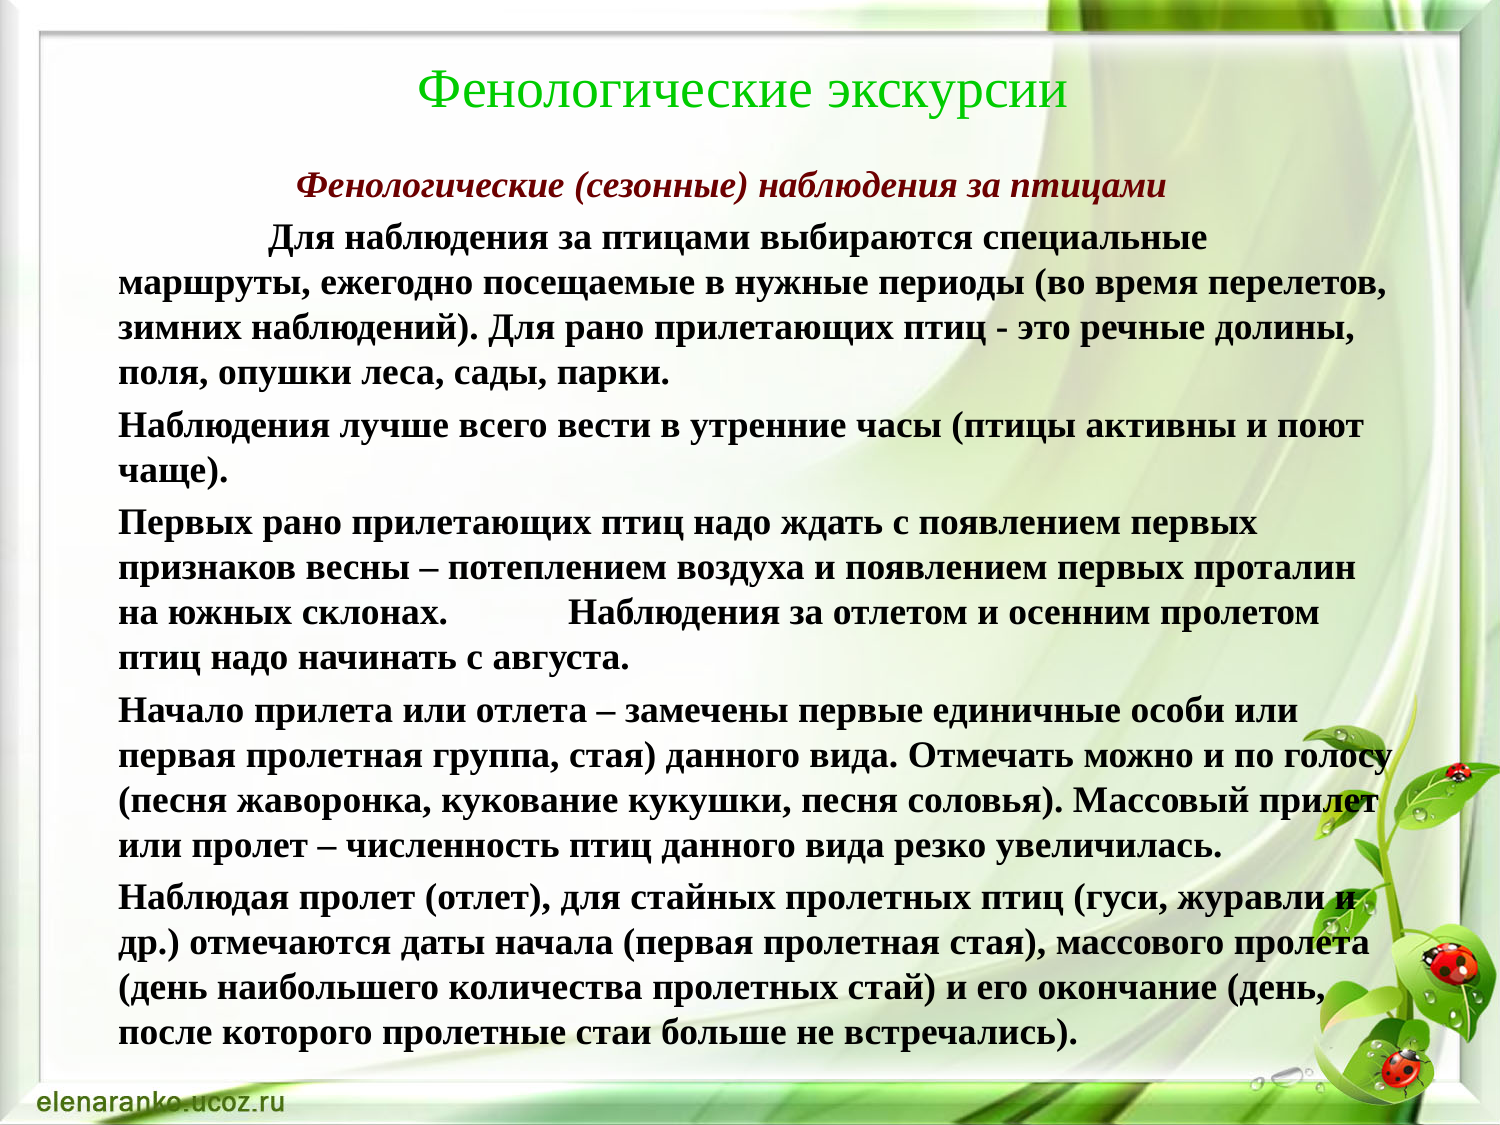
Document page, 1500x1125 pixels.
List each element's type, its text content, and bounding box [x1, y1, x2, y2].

list Фенологические (сезонные) наблюдения за птицами Для наблюдения за птицами выбираются специальные маршруты, ежегодно посещаемые в нужные периоды (во время перелетов, зимних наблюдений). Для рано прилетающих птиц - это речные долины, поля, опушки леса, сады, парки. Наблюдения лучше всего вести в утренние часы (птицы активны и поют чаще). Первых рано прилетающих птиц надо ждать с появлением первых признаков весны – потеплением воздуха и появлением первых проталин на южных склонах. Наблюдения за отлетом и осенним пролетом птиц надо начинать с августа. Начало прилета или отлета – замечены первые единичные особи или первая пролетная группа, стая) данного вида. Отмечать можно и по голосу (песня жаворонка, кукование кукушки, песня соловья). Массовый прилет или пролет – численность птиц данного вида резко увеличилась. Наблюдая пролет (отлет), для стайных пролетных птиц (гуси, журавли и др.) отмечаются даты начала (первая пролетная стая), массового пролета (день наибольшего количества пролетных стай) и его окончание (день, после которого пролетные стаи больше не встречались). [46, 152, 1418, 956]
picture [0, 0, 1500, 1125]
title Фенологические экскурсии [64, 42, 1424, 194]
